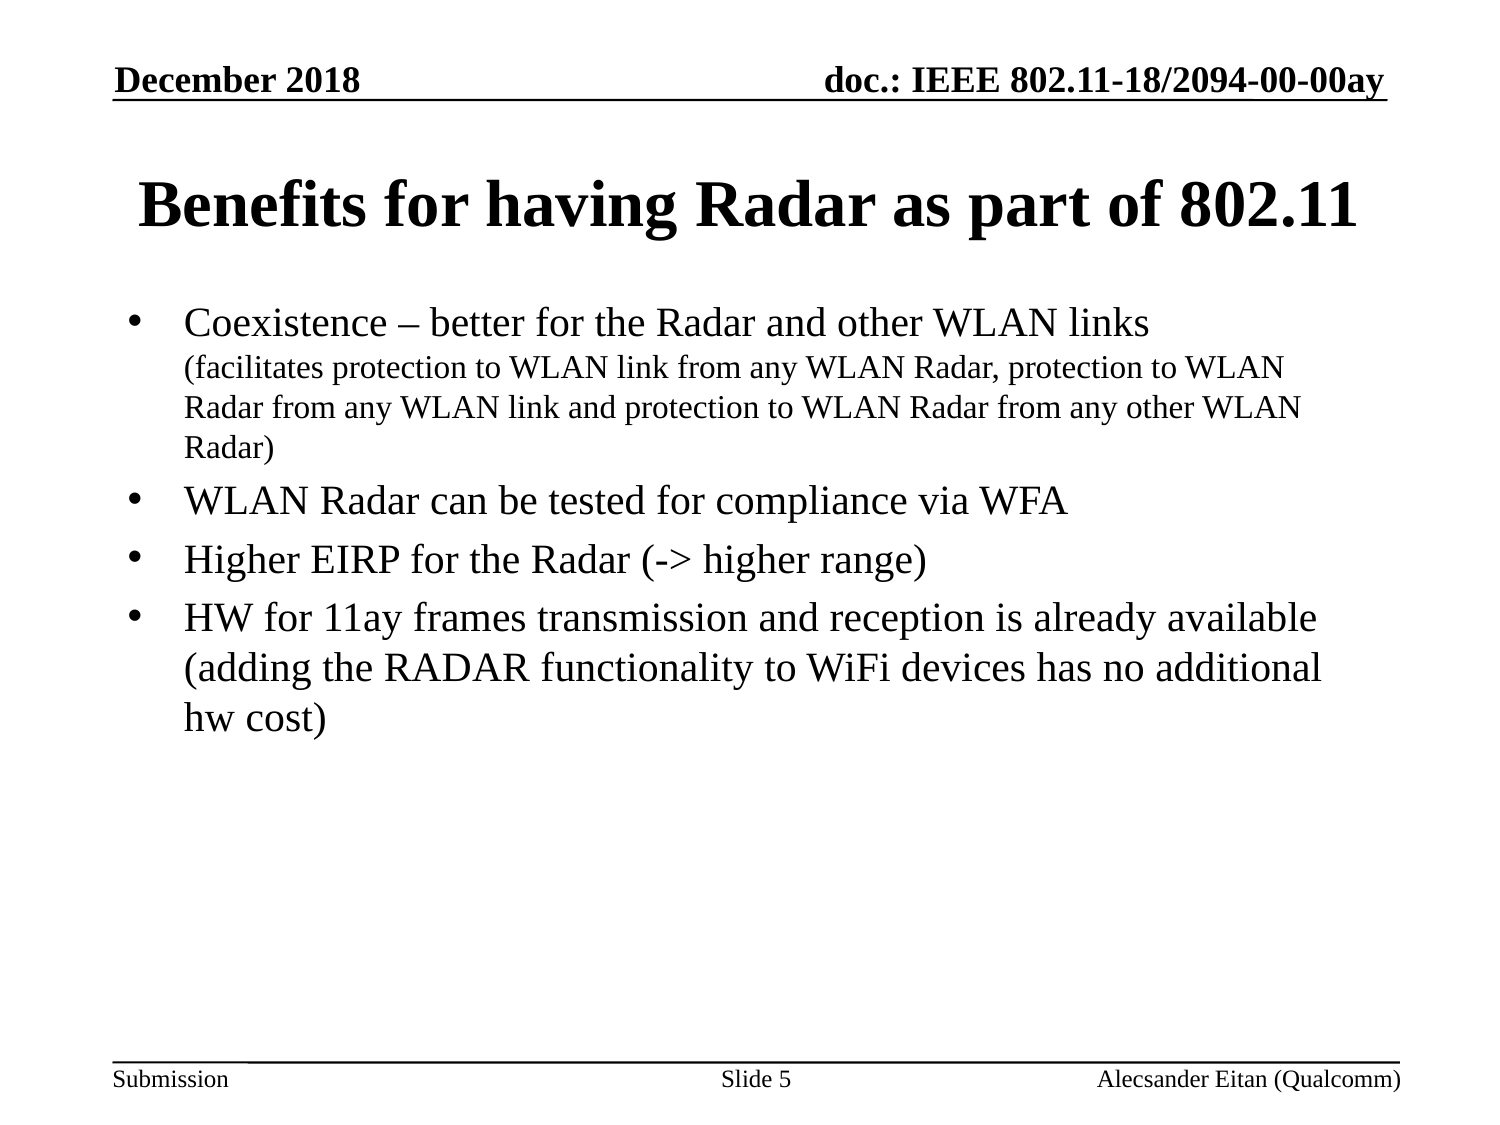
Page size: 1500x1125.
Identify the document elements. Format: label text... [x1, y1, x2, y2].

footer Alecsander Eitan (Qualcomm) [949, 1061, 1402, 1093]
list Coexistence – better for the Radar and other WLAN links (facilitates protection to WLAN link from any WLAN Radar, protection to WLAN Radar from any WLAN link and protection to WLAN Radar from any other WLAN Radar) WLAN Radar can be tested for compliance via WFA Higher EIRP for the Radar (-> higher range) HW for 11ay frames transmission and reception is already available (adding the RADAR functionality to WiFi devices has no additional hw cost) [112, 287, 1388, 1000]
title Benefits for having Radar as part of 802.11 [112, 112, 1388, 287]
slide_number Slide 5 [712, 1061, 800, 1093]
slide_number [114, 54, 364, 101]
